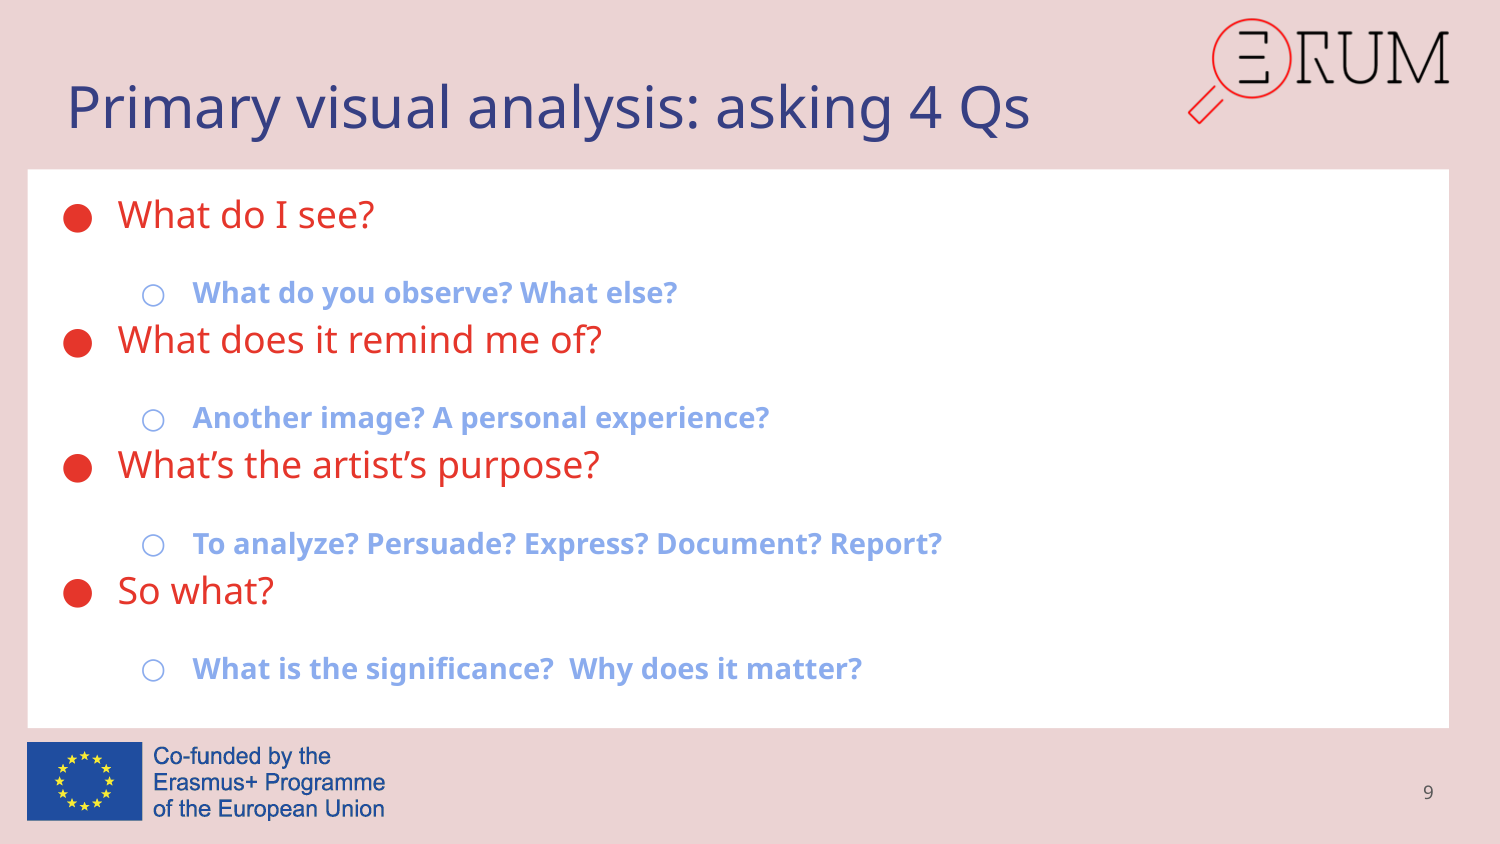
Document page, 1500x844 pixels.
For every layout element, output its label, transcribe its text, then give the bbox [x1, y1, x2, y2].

title Primary visual analysis: asking 4 Qs [51, 55, 1168, 150]
list What do I see? What do you observe? What else? What does it remind me of? Another image? A personal experience? What’s the artist’s purpose? To analyze? Persuade? Express? Document? Report? So what? What is the significance? Why does it matter? [27, 169, 1449, 729]
picture [27, 742, 385, 821]
picture [1136, 0, 1500, 137]
slide_number 9 [1358, 761, 1449, 826]
